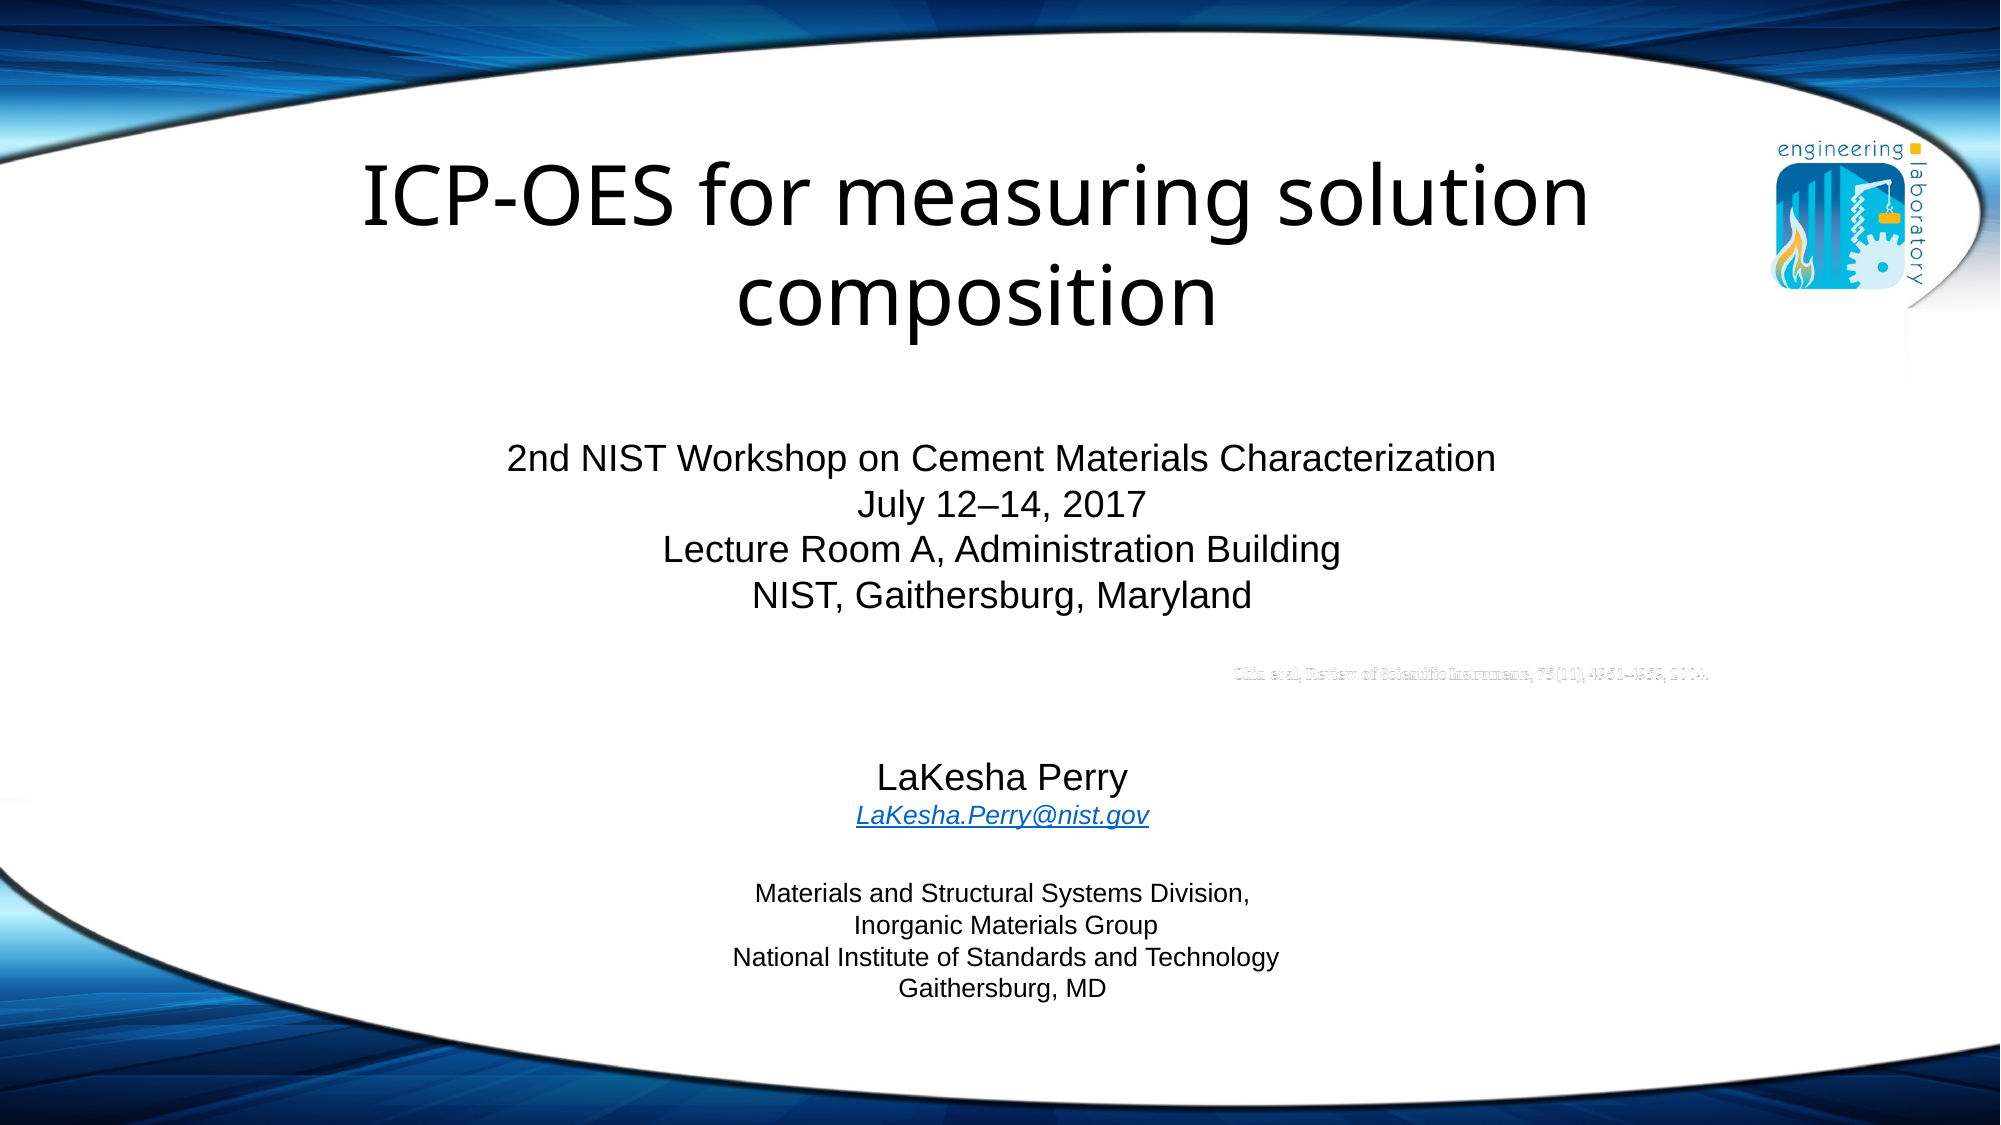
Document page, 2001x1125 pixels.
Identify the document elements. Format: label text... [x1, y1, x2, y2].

text_box ICP-OES for measuring solution composition [250, 135, 1706, 350]
picture [0, 0, 2000, 1125]
title 2nd NIST Workshop on Cement Materials Characterization July 12–14, 2017 Lecture Room A, Administration Building NIST, Gaithersburg, Maryland LaKesha Perry LaKesha.Perry@nist.gov Materials and Structural Systems Division, Inorganic Materials Group National Institute of Standards and Technology Gaithersburg, MD [22, 262, 1983, 1057]
